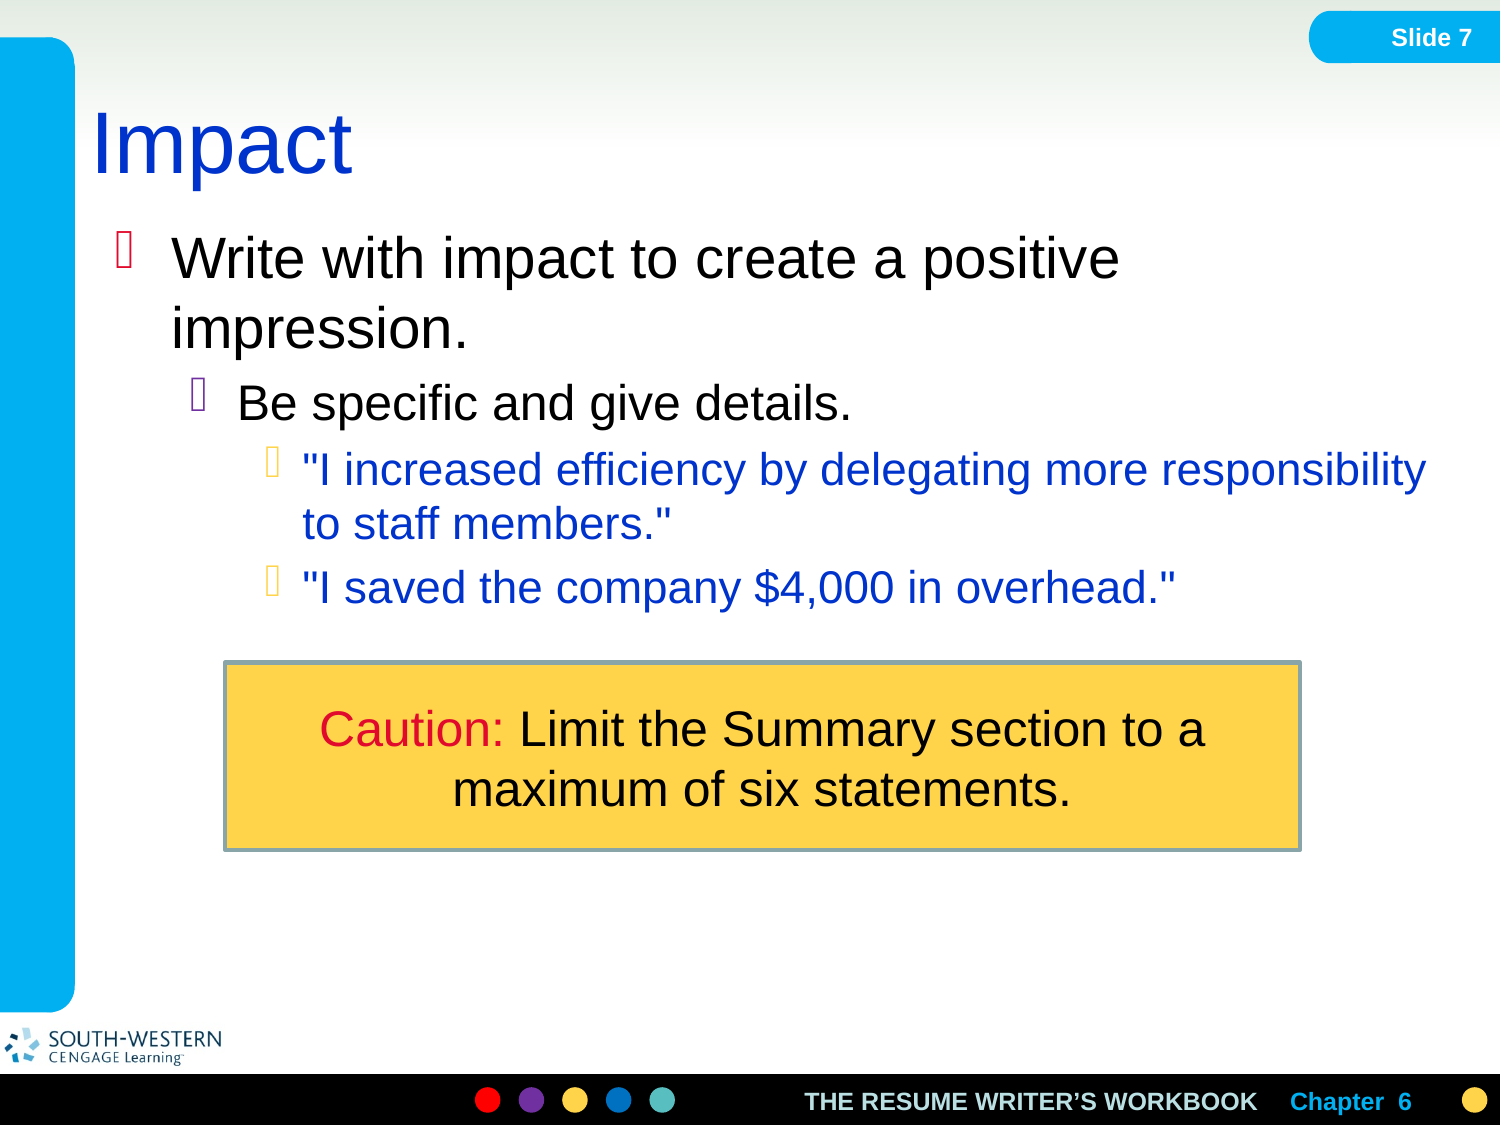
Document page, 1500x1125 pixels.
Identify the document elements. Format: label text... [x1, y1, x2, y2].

text_box Caution: Limit the Summary section to a maximum of six statements. [223, 660, 1302, 852]
slide_number Slide 7 [1312, 13, 1488, 93]
list Write with impact to create a positive impression. Be specific and give details. "I increased efficiency by delegating more responsibility to staff members." "I saved the company $4,000 in overhead." [99, 212, 1451, 956]
title Impact [74, 44, 1426, 233]
picture [0, 1022, 225, 1073]
footer Chapter 6 [1274, 1075, 1476, 1125]
